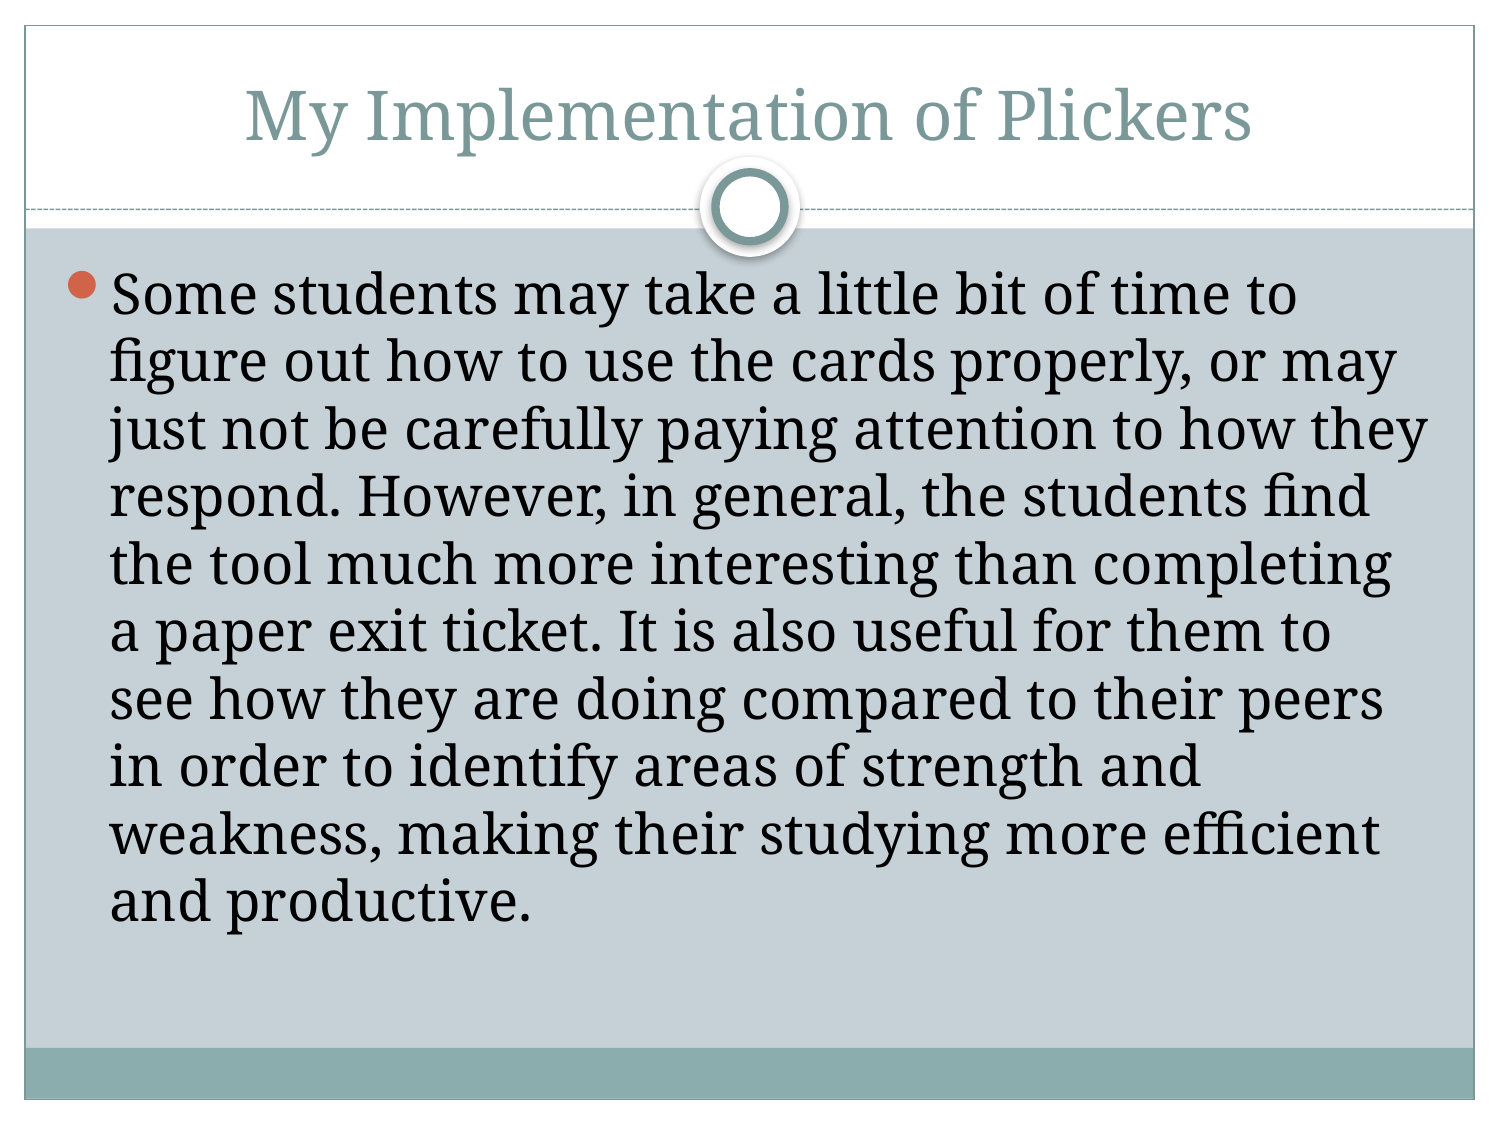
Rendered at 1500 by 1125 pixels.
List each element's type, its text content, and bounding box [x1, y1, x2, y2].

title My Implementation of Plickers [49, 37, 1450, 162]
list Some students may take a little bit of time to figure out how to use the cards properly, or may just not be carefully paying attention to how they respond. However, in general, the students find the tool much more interesting than completing a paper exit ticket. It is also useful for them to see how they are doing compared to their peers in order to identify areas of strength and weakness, making their studying more efficient and productive. [49, 250, 1445, 1001]
